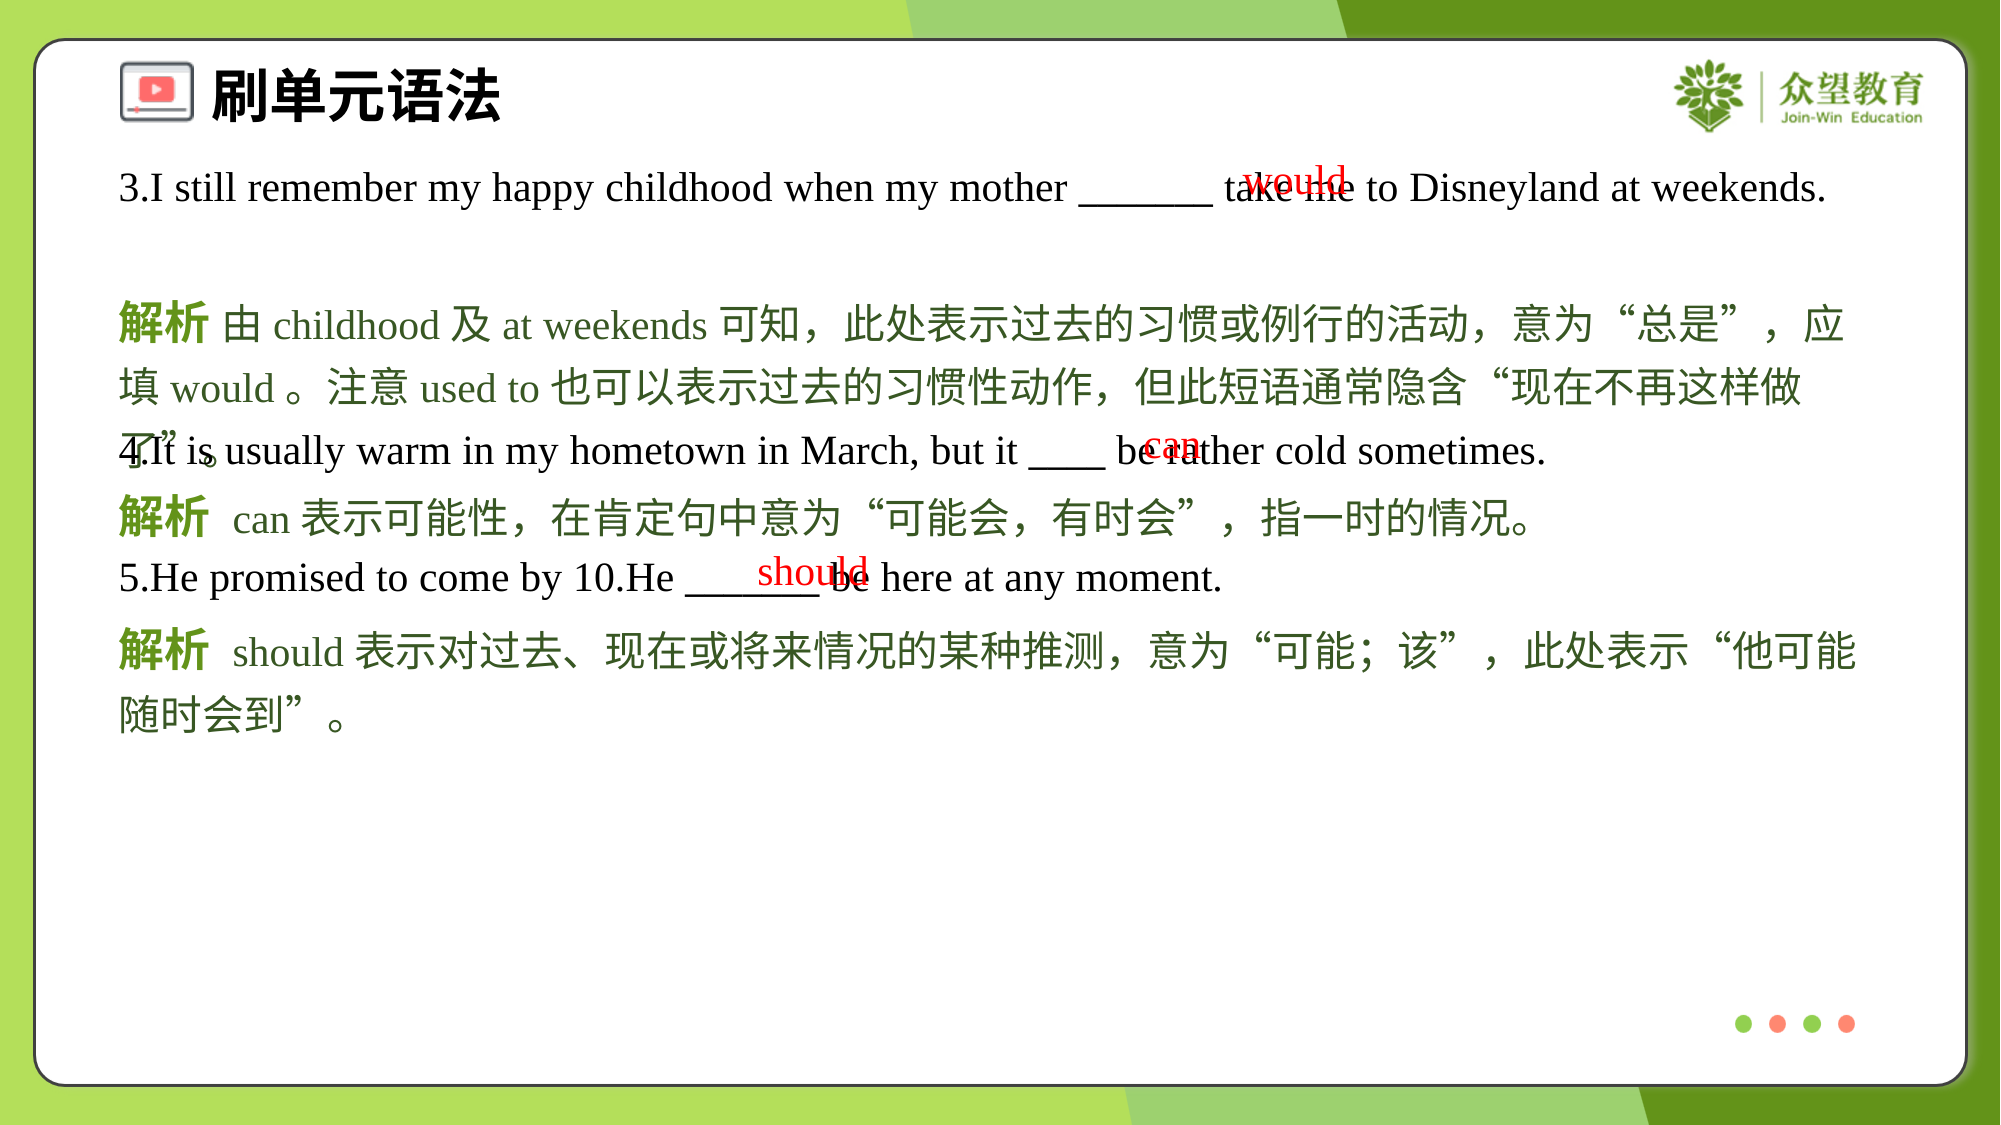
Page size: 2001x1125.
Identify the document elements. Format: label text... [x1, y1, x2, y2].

text_box 4.It is usually warm in my hometown in March, but it ____ be rather cold sometimes. [118, 410, 1883, 468]
text_box 5.He promised to come by 10.He _______ be here at any moment. [118, 537, 1883, 595]
text_box 解析 由childhood及at weekends可知，此处表示过去的习惯或例行的活动，意为“总是”，应填would。注意used to也可以表示过去的习惯性动作，但此短语通常隐含“现在不再这样做了”。 [118, 279, 1883, 406]
text_box 解析 can表示可能性，在肯定句中意为“可能会，有时会”，指一时的情况。 [118, 473, 1883, 536]
text_box should [752, 531, 874, 589]
picture [0, 0, 2000, 1125]
text_box 3.I still remember my happy childhood when my mother _______ take me to Disneyland at weekends. [118, 146, 1883, 267]
text_box can [1138, 404, 1206, 463]
text_box 解析 should表示对过去、现在或将来情况的某种推测，意为“可能；该”，此处表示“他可能随时会到”。 [118, 607, 1883, 734]
text_box would [1238, 140, 1352, 199]
